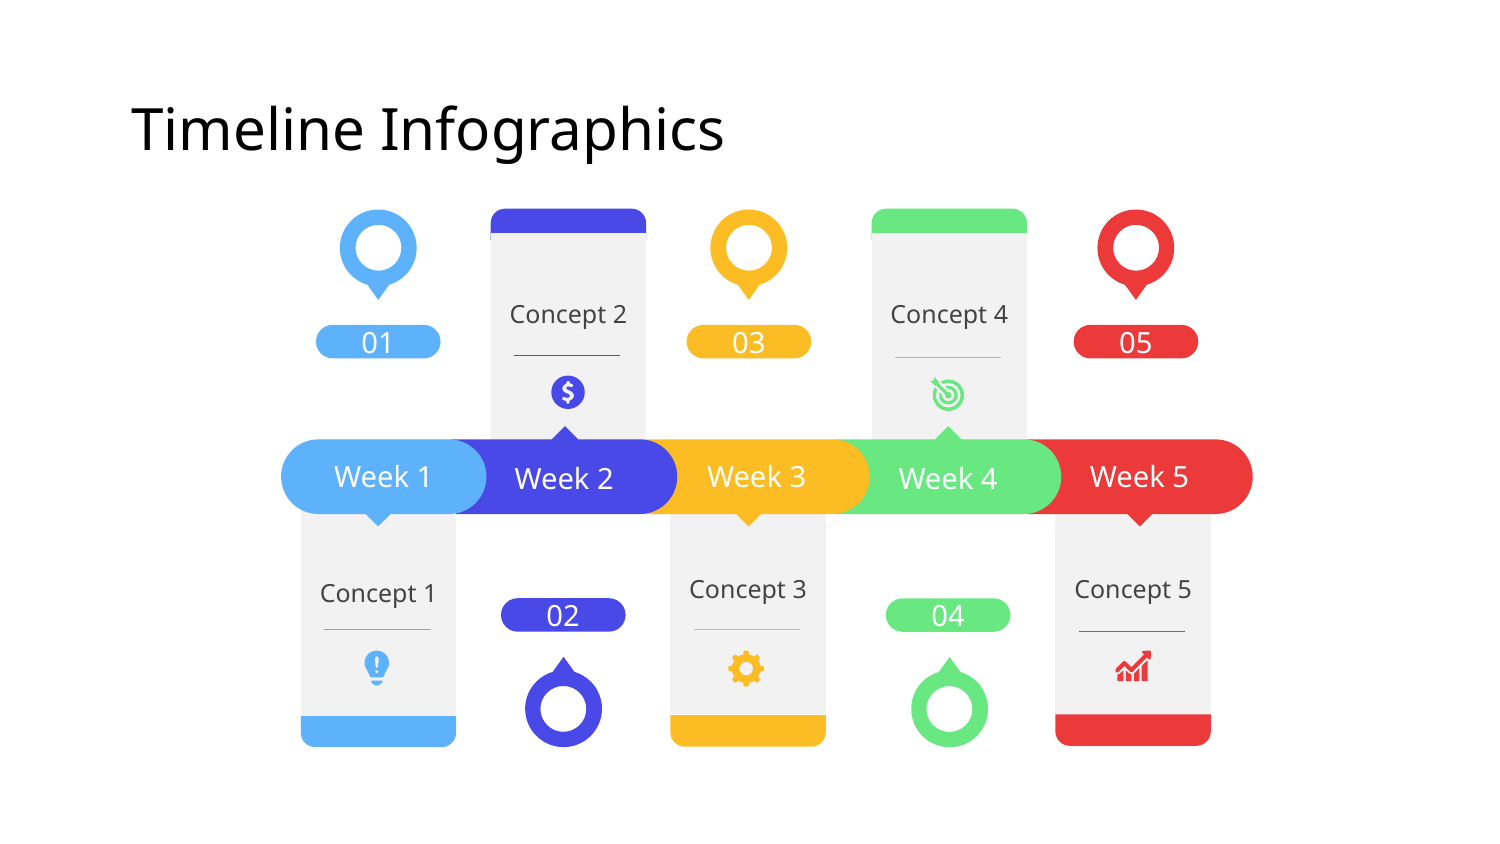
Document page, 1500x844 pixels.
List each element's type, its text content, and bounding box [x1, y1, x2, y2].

title Timeline Infographics [116, 88, 1384, 167]
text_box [280, 209, 487, 748]
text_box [1063, 209, 1253, 747]
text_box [871, 208, 1062, 748]
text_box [486, 208, 678, 748]
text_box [679, 209, 870, 747]
